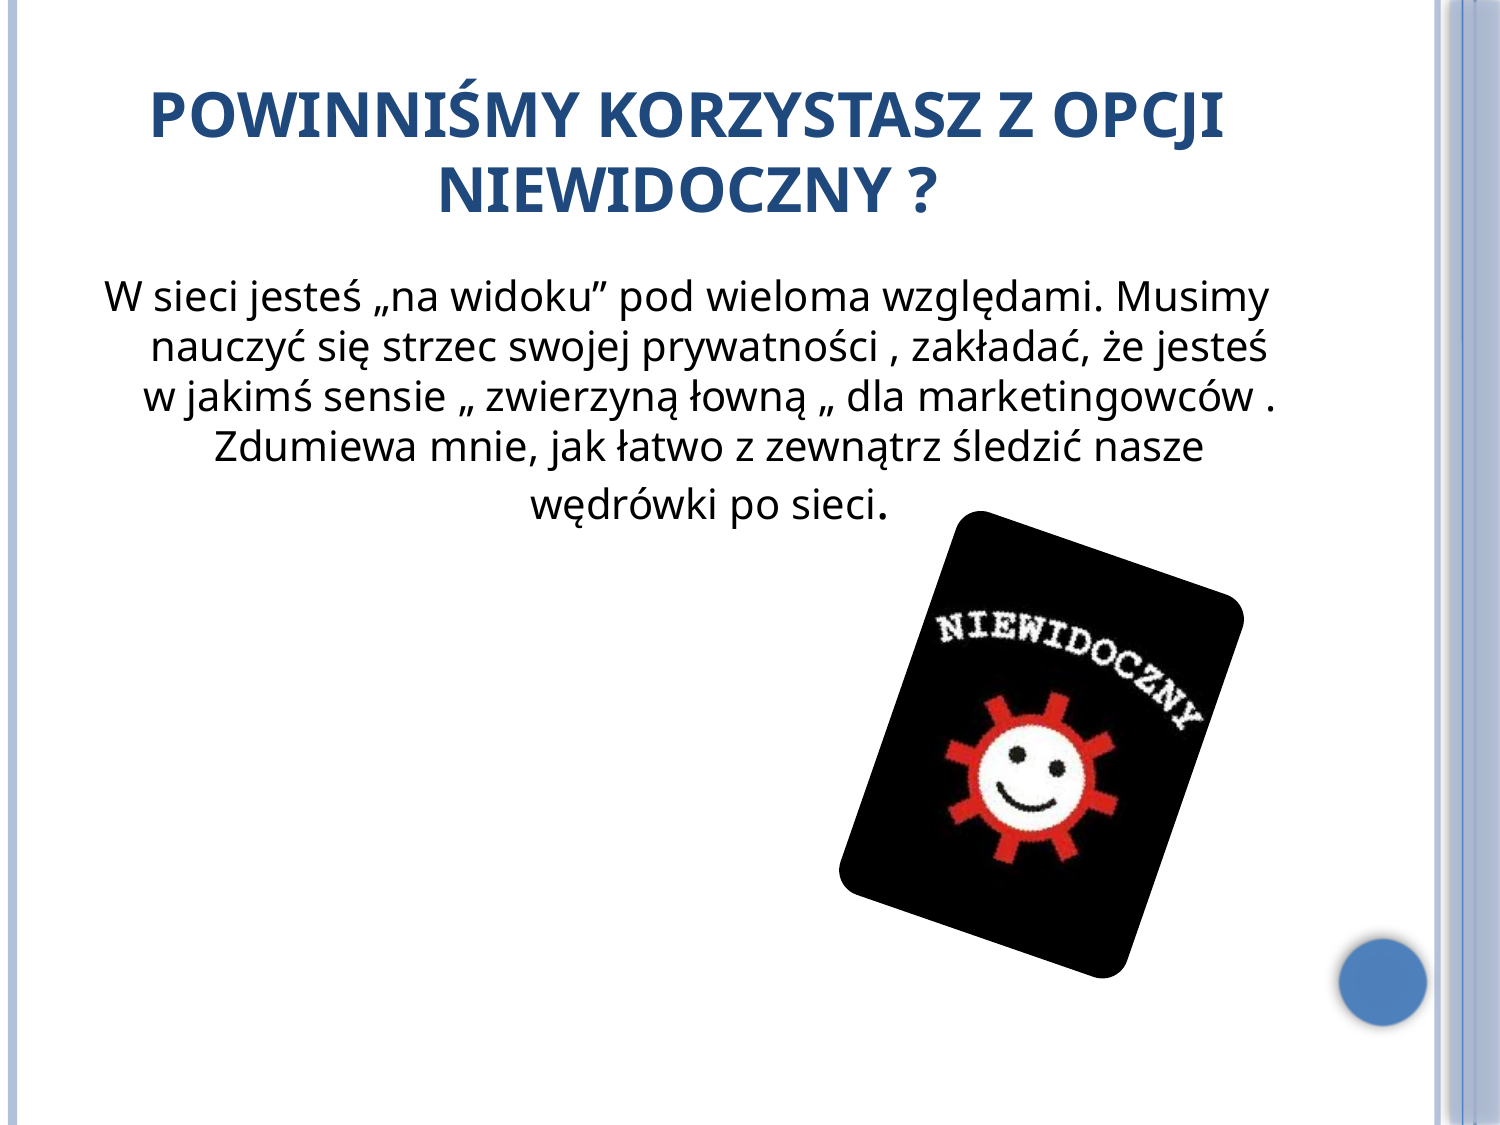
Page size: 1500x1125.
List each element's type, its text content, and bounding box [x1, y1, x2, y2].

picture [839, 511, 1244, 979]
title Powinniśmy korzystasz z opcji niewidoczny ? [75, 45, 1300, 233]
text_box [10, 0, 314, 209]
list W sieci jesteś „na widoku” pod wieloma względami. Musimy nauczyć się strzec swojej prywatności , zakładać, że jesteś w jakimś sensie „ zwierzyną łowną „ dla marketingowców . Zdumiewa mnie, jak łatwo z zewnątrz śledzić nasze wędrówki po sieci. [75, 262, 1300, 1062]
